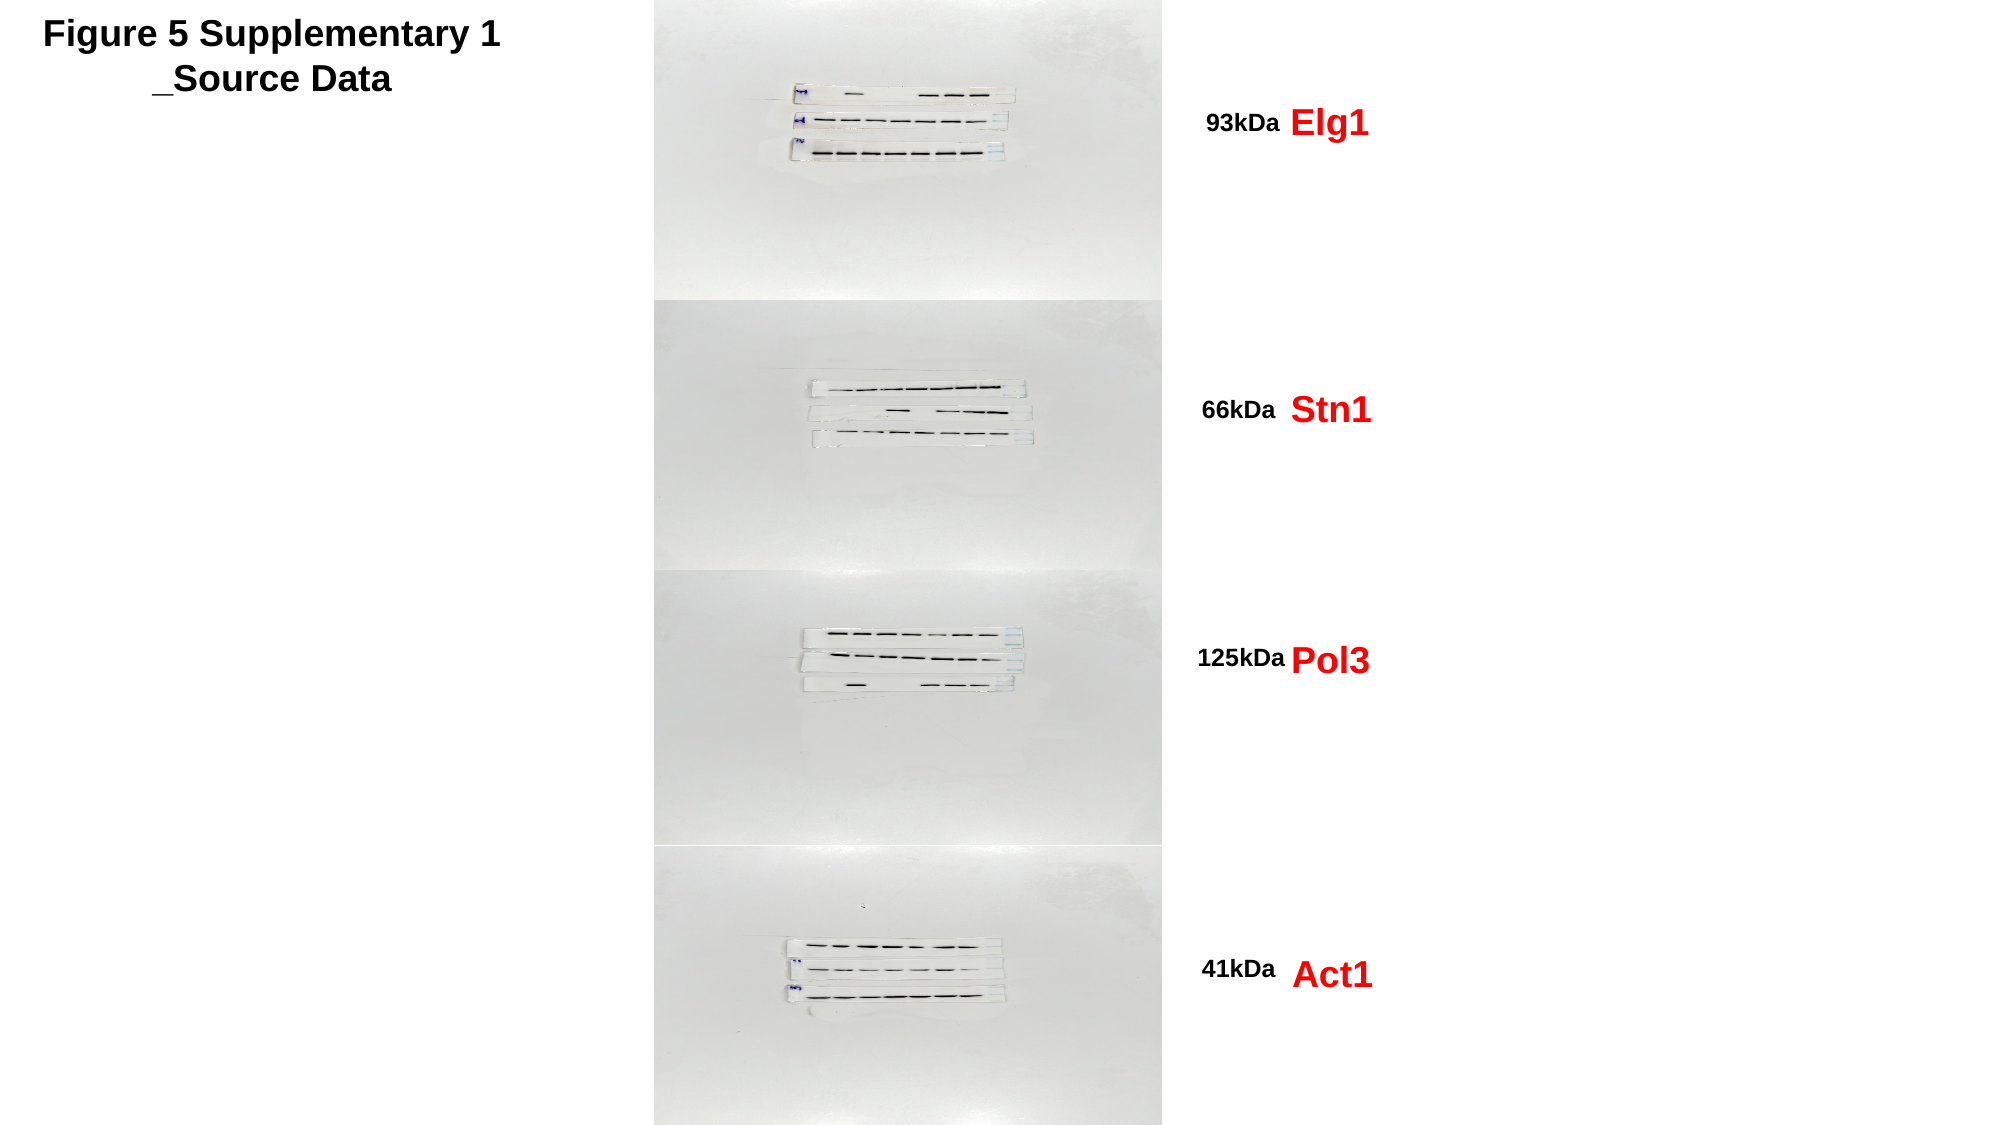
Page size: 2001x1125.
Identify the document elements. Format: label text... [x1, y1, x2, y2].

text_box 66kDa [1163, 386, 1314, 431]
text_box Act1 [1277, 942, 1405, 1003]
text_box Figure 5 Supplementary 1 _Source Data [7, 1, 537, 107]
text_box 41kDa [1163, 944, 1314, 990]
text_box Stn1 [1276, 377, 1421, 438]
text_box Pol3 [1276, 628, 1421, 689]
text_box 125kDa [1166, 633, 1317, 679]
text_box 93kDa [1168, 99, 1318, 144]
picture [654, 846, 1163, 1125]
text_box Elg1 [1275, 90, 1403, 151]
picture [654, 0, 1163, 845]
